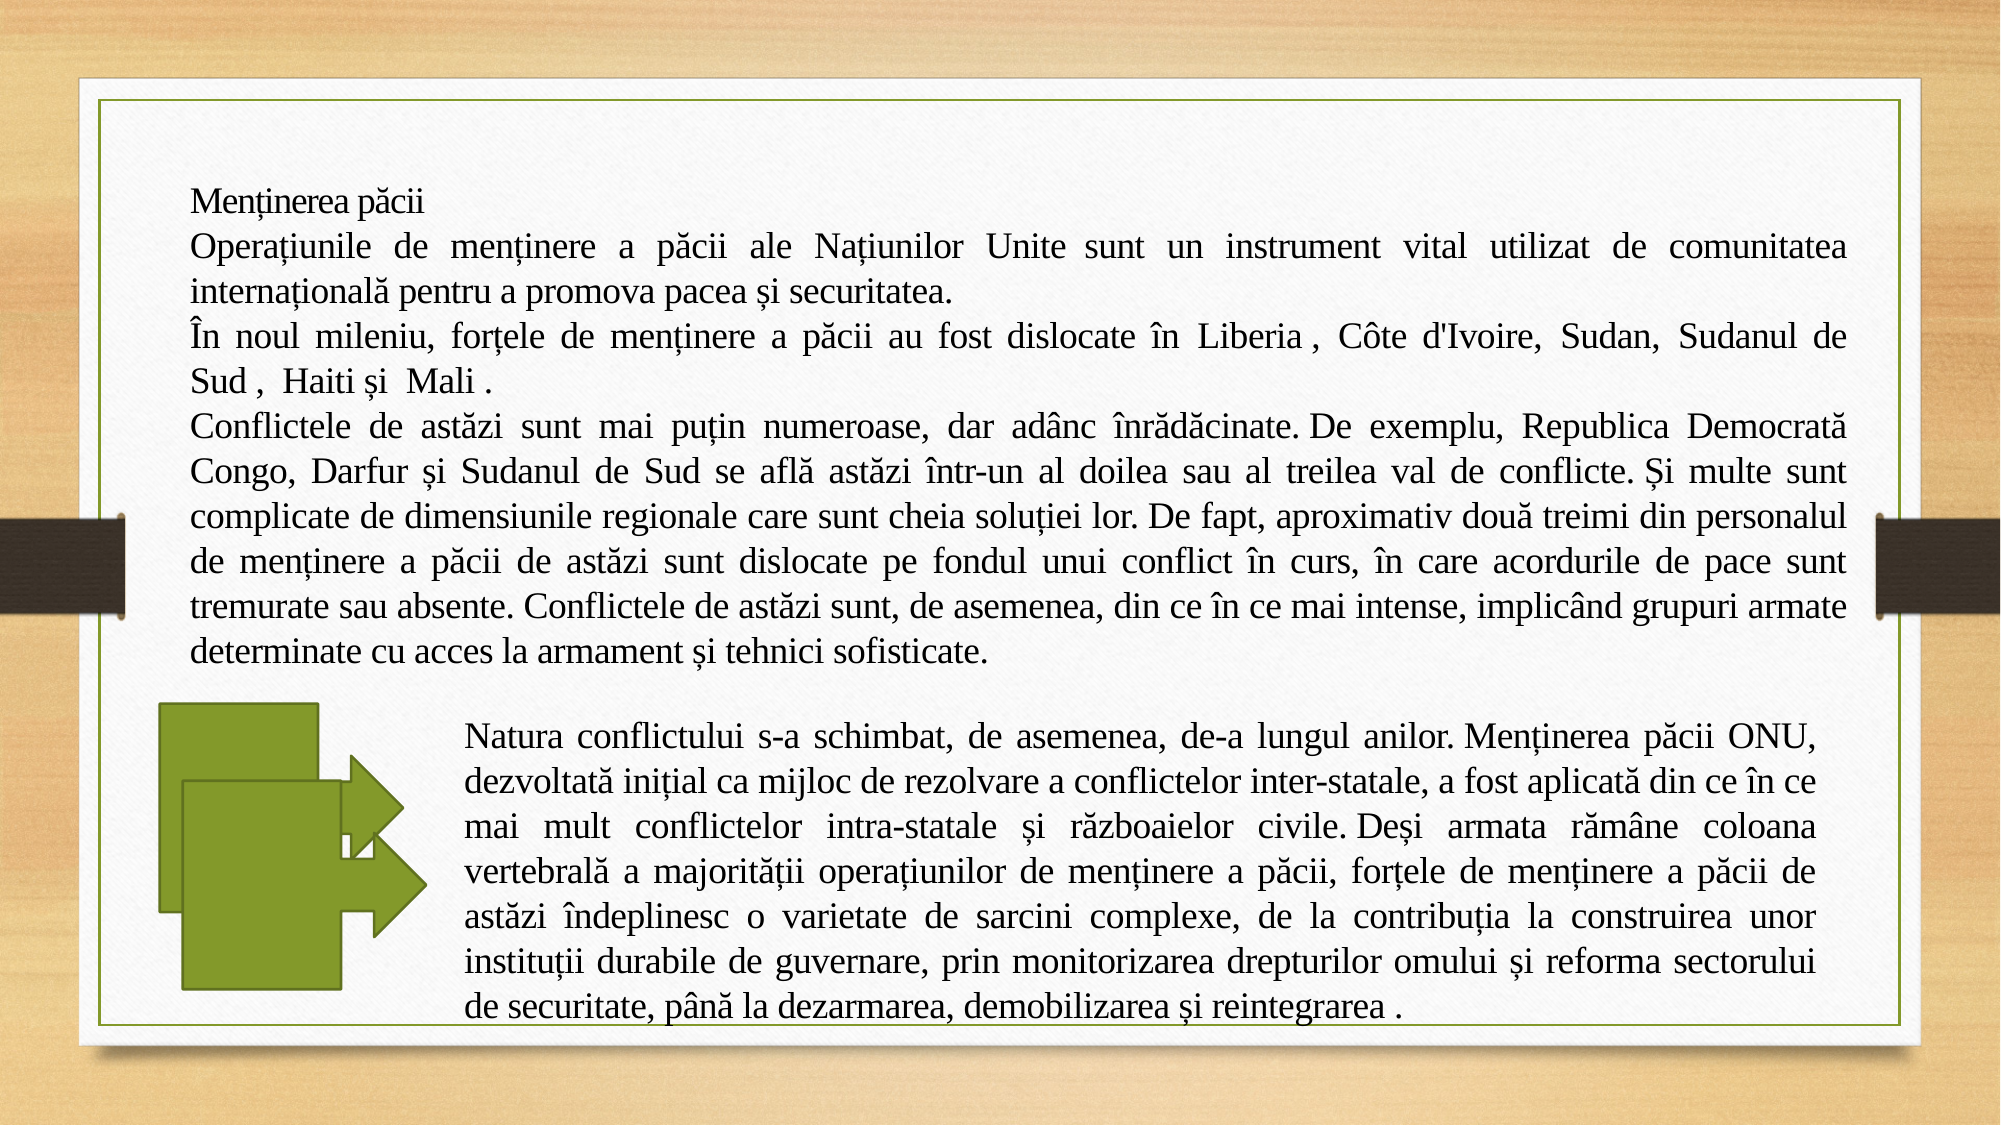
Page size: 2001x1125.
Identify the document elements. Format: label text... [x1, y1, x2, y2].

text_box [181, 779, 428, 991]
text_box [343, 754, 405, 857]
text_box Menținerea păcii Operațiunile de menținere a păcii ale Națiunilor Unite sunt un instrument vital utilizat de comunitatea internațională pentru a promova pacea și securitatea. În noul mileniu, forțele de menținere a păcii au fost dislocate în Liberia , Côte d'Ivoire, Sudan, Sudanul de Sud , Haiti și Mali . Conflictele de astăzi sunt mai puțin numeroase, dar adânc înrădăcinate. De exemplu, Republica Democrată Congo, Darfur și Sudanul de Sud se află astăzi într-un al doilea sau al treilea val de conflicte. Și multe sunt complicate de dimensiunile regionale care sunt cheia soluției lor. De fapt, aproximativ două treimi din personalul de menținere a păcii de astăzi sunt dislocate pe fondul unui conflict în curs, în care acordurile de pace sunt tremurate sau absente. Conflictele de astăzi sunt, de asemenea, din ce în ce mai intense, implicând grupuri armate determinate cu acces la armament și tehnici sofisticate. [175, 168, 1863, 679]
text_box Natura conflictului s-a schimbat, de asemenea, de-a lungul anilor. Menținerea păcii ONU, dezvoltată inițial ca mijloc de rezolvare a conflictelor inter-statale, a fost aplicată din ce în ce mai mult conflictelor intra-statale și războaielor civile. Deși armata rămâne coloana vertebrală a majorității operațiunilor de menținere a păcii, forțele de menținere a păcii de astăzi îndeplinesc o varietate de sarcini complexe, de la contribuția la construirea unor instituții durabile de guvernare, prin monitorizarea drepturilor omului și reforma sectorului de securitate, până la dezarmarea, demobilizarea și reintegrarea . [449, 703, 1832, 1034]
text_box [158, 702, 320, 914]
picture [0, 0, 2001, 1125]
